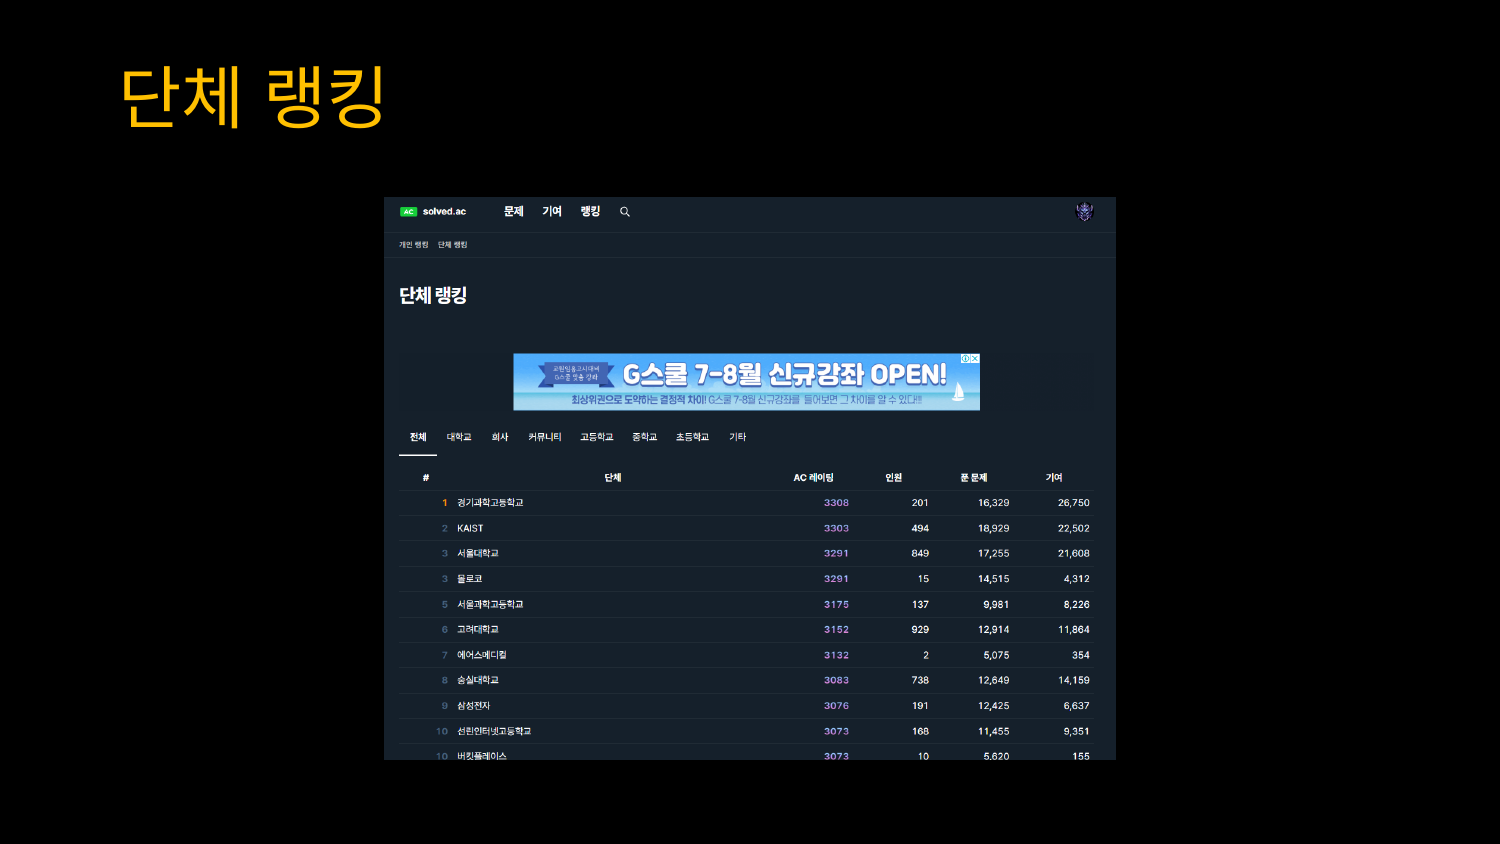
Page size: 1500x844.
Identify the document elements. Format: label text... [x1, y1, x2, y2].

title 단체 랭킹 [103, 44, 1397, 159]
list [384, 197, 1116, 760]
